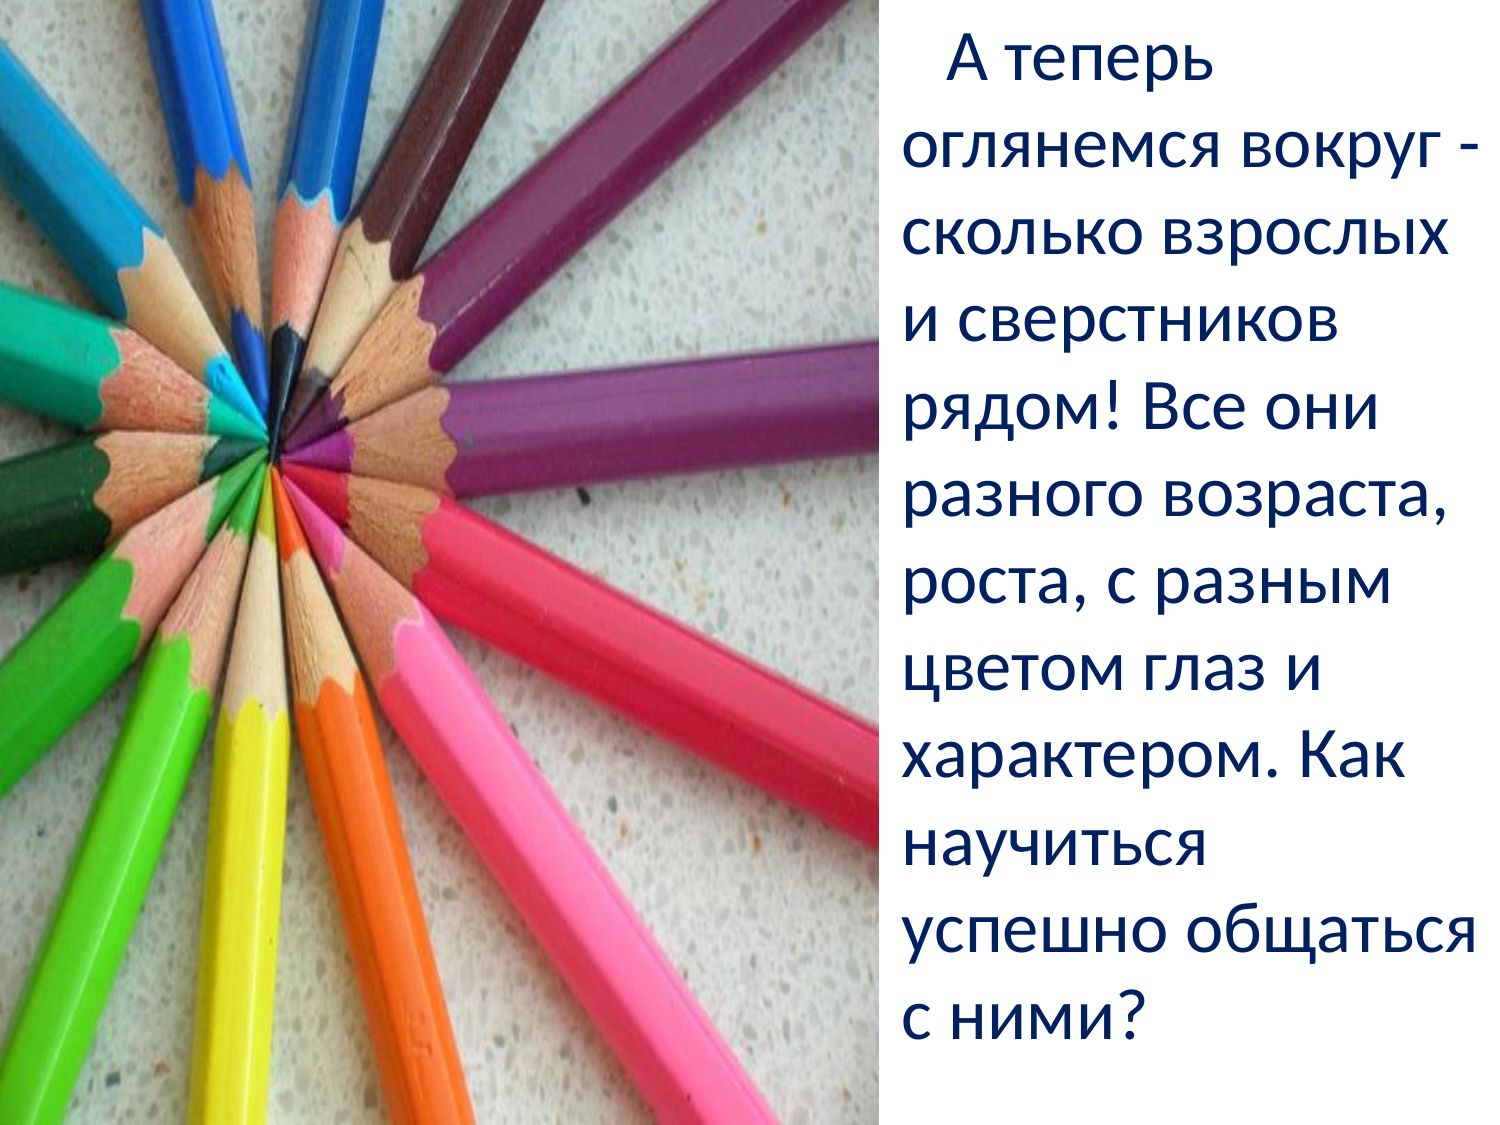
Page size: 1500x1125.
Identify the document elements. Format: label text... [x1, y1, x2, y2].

list А теперь оглянемся вокруг - сколько взрослых и сверстников рядом! Все они разного возраста, роста, с разным цветом глаз и характером. Как научиться успешно общаться с ними? [881, 0, 1500, 1125]
picture [0, 0, 880, 1125]
